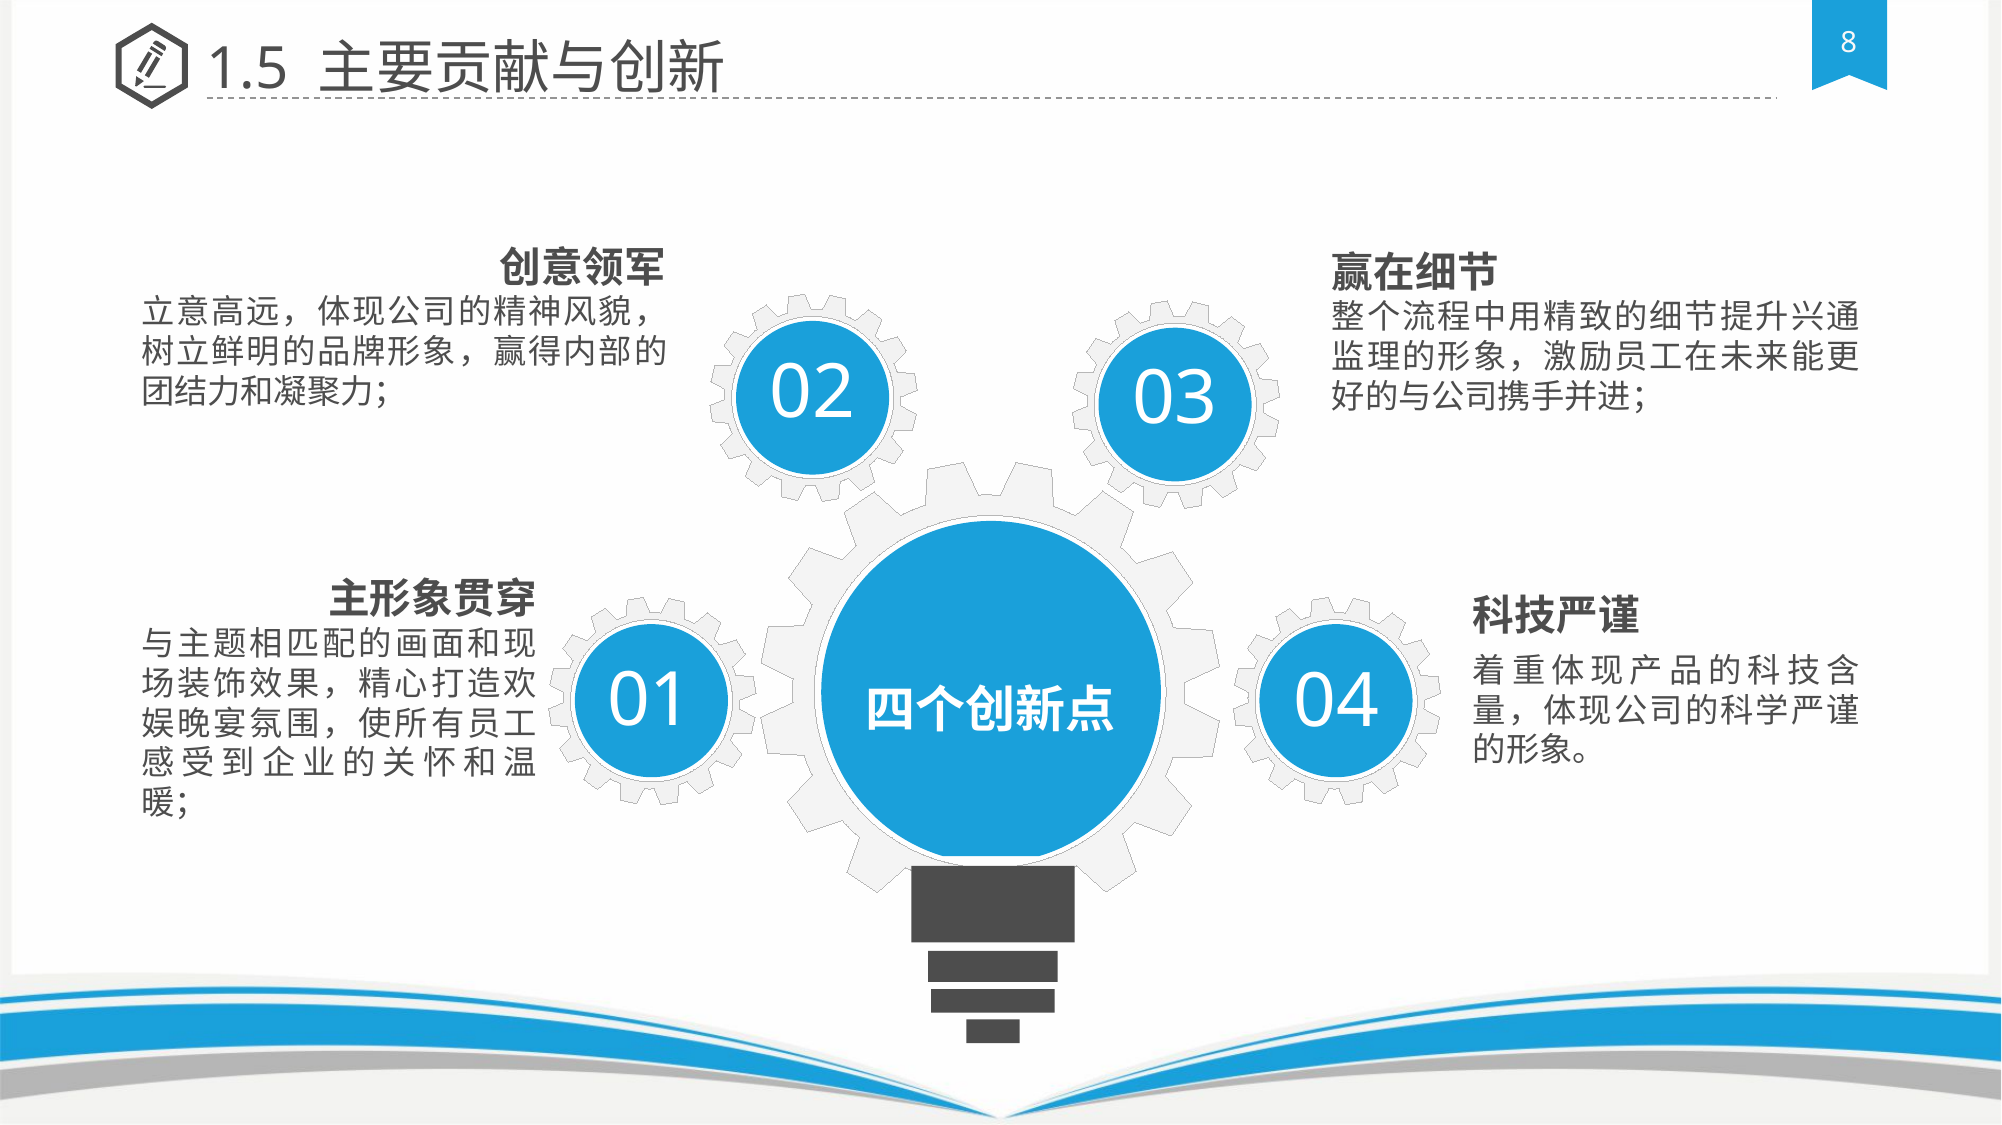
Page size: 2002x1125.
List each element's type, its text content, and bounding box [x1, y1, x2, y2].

text_box 与主题相匹配的画面和现场装饰效果，精心打造欢娱晚宴氛围，使所有员工感受到企业的关怀和温暖； [126, 614, 552, 829]
text_box 四个创新点 [848, 640, 1133, 745]
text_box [1072, 300, 1280, 509]
text_box [931, 989, 1055, 1013]
text_box [115, 22, 188, 109]
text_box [709, 293, 918, 502]
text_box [1233, 597, 1441, 805]
text_box 立意高远，体现公司的精神风貌，树立鲜明的品牌形象，赢得内部的团结力和凝聚力； [126, 283, 683, 418]
text_box 整个流程中用精致的细节提升兴通监理的形象，激励员工在未来能更好的与公司携手并进； [1317, 288, 1875, 423]
text_box 着重体现产品的科技含量，体现公司的科学严谨的形象。 [1458, 641, 1875, 776]
text_box 赢在细节 [1317, 238, 1538, 288]
text_box [761, 462, 1220, 893]
text_box 1.5 主要贡献与创新 [206, 29, 806, 97]
text_box [966, 1019, 1020, 1044]
text_box 主形象贯穿 [256, 564, 552, 614]
text_box [911, 865, 1075, 943]
picture [0, 0, 2002, 1125]
text_box 创意领军 [461, 232, 682, 283]
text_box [548, 597, 757, 805]
text_box 科技严谨 [1458, 581, 1691, 641]
text_box [821, 520, 1161, 857]
text_box [928, 950, 1058, 982]
